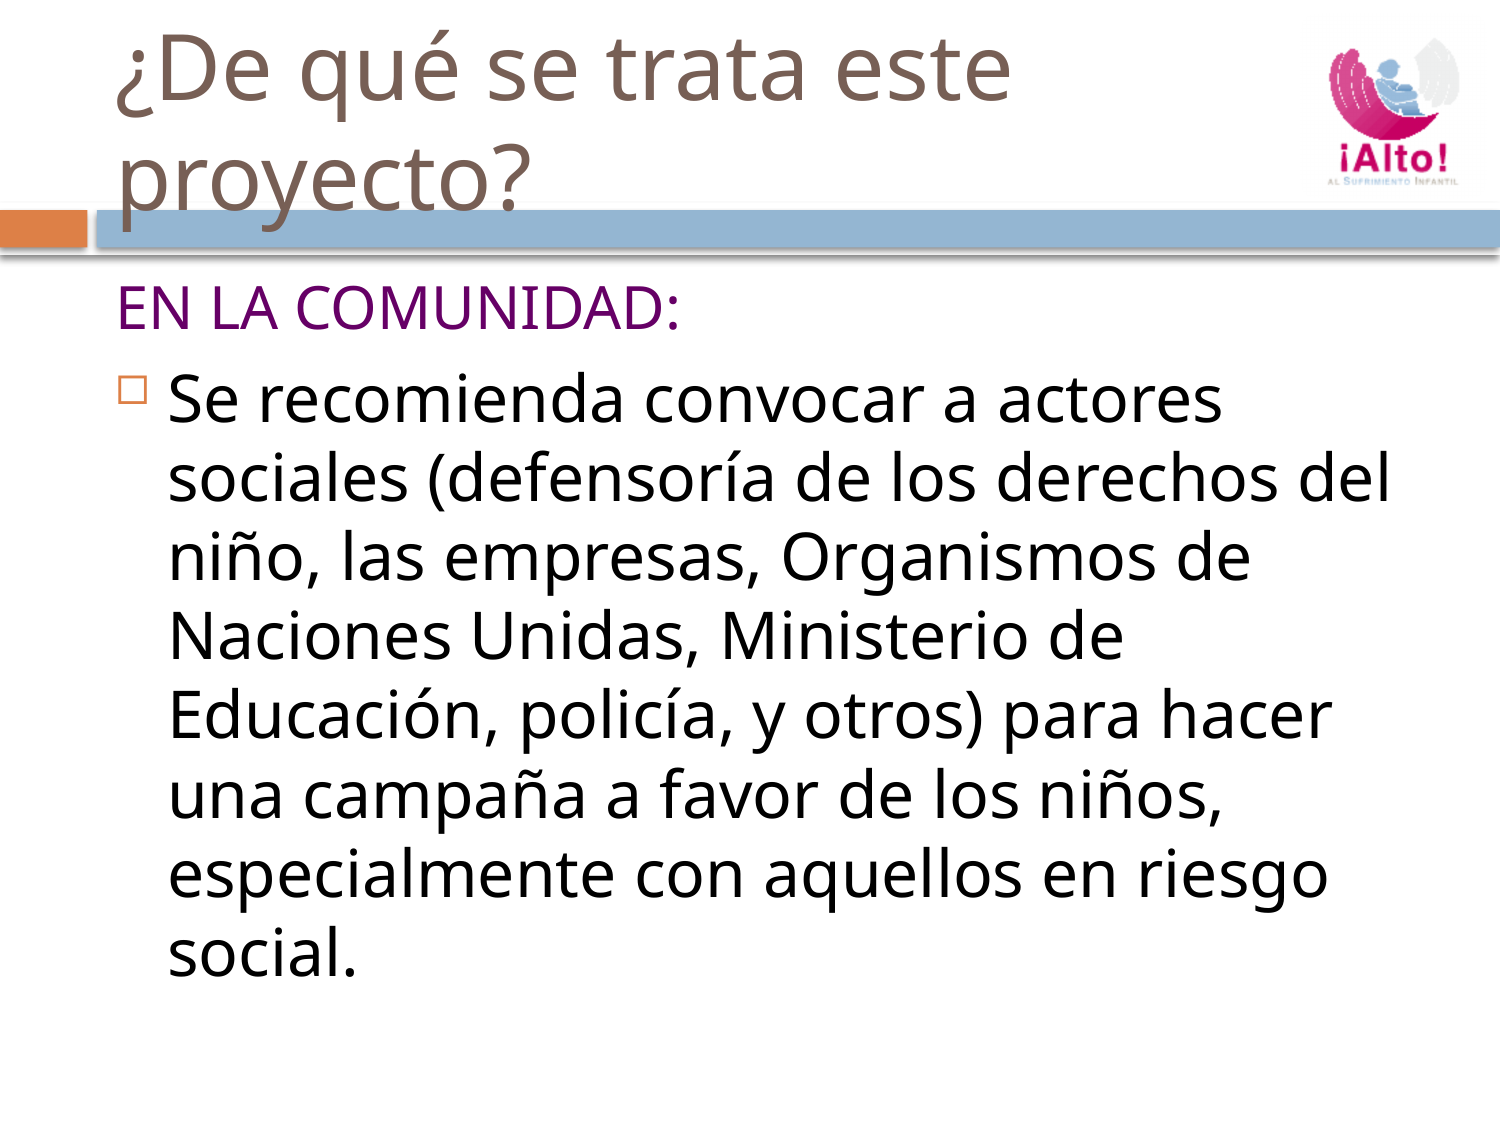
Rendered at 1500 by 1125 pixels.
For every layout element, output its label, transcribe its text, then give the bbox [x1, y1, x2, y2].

title ¿De qué se trata este proyecto? [100, 37, 1293, 200]
list EN LA COMUNIDAD: Se recomienda convocar a actores sociales (defensoría de los derechos del niño, las empresas, Organismos de Naciones Unidas, Ministerio de Educación, policía, y otros) para hacer una campaña a favor de los niños, especialmente con aquellos en riesgo social. [100, 262, 1438, 1000]
picture [1299, 12, 1488, 201]
